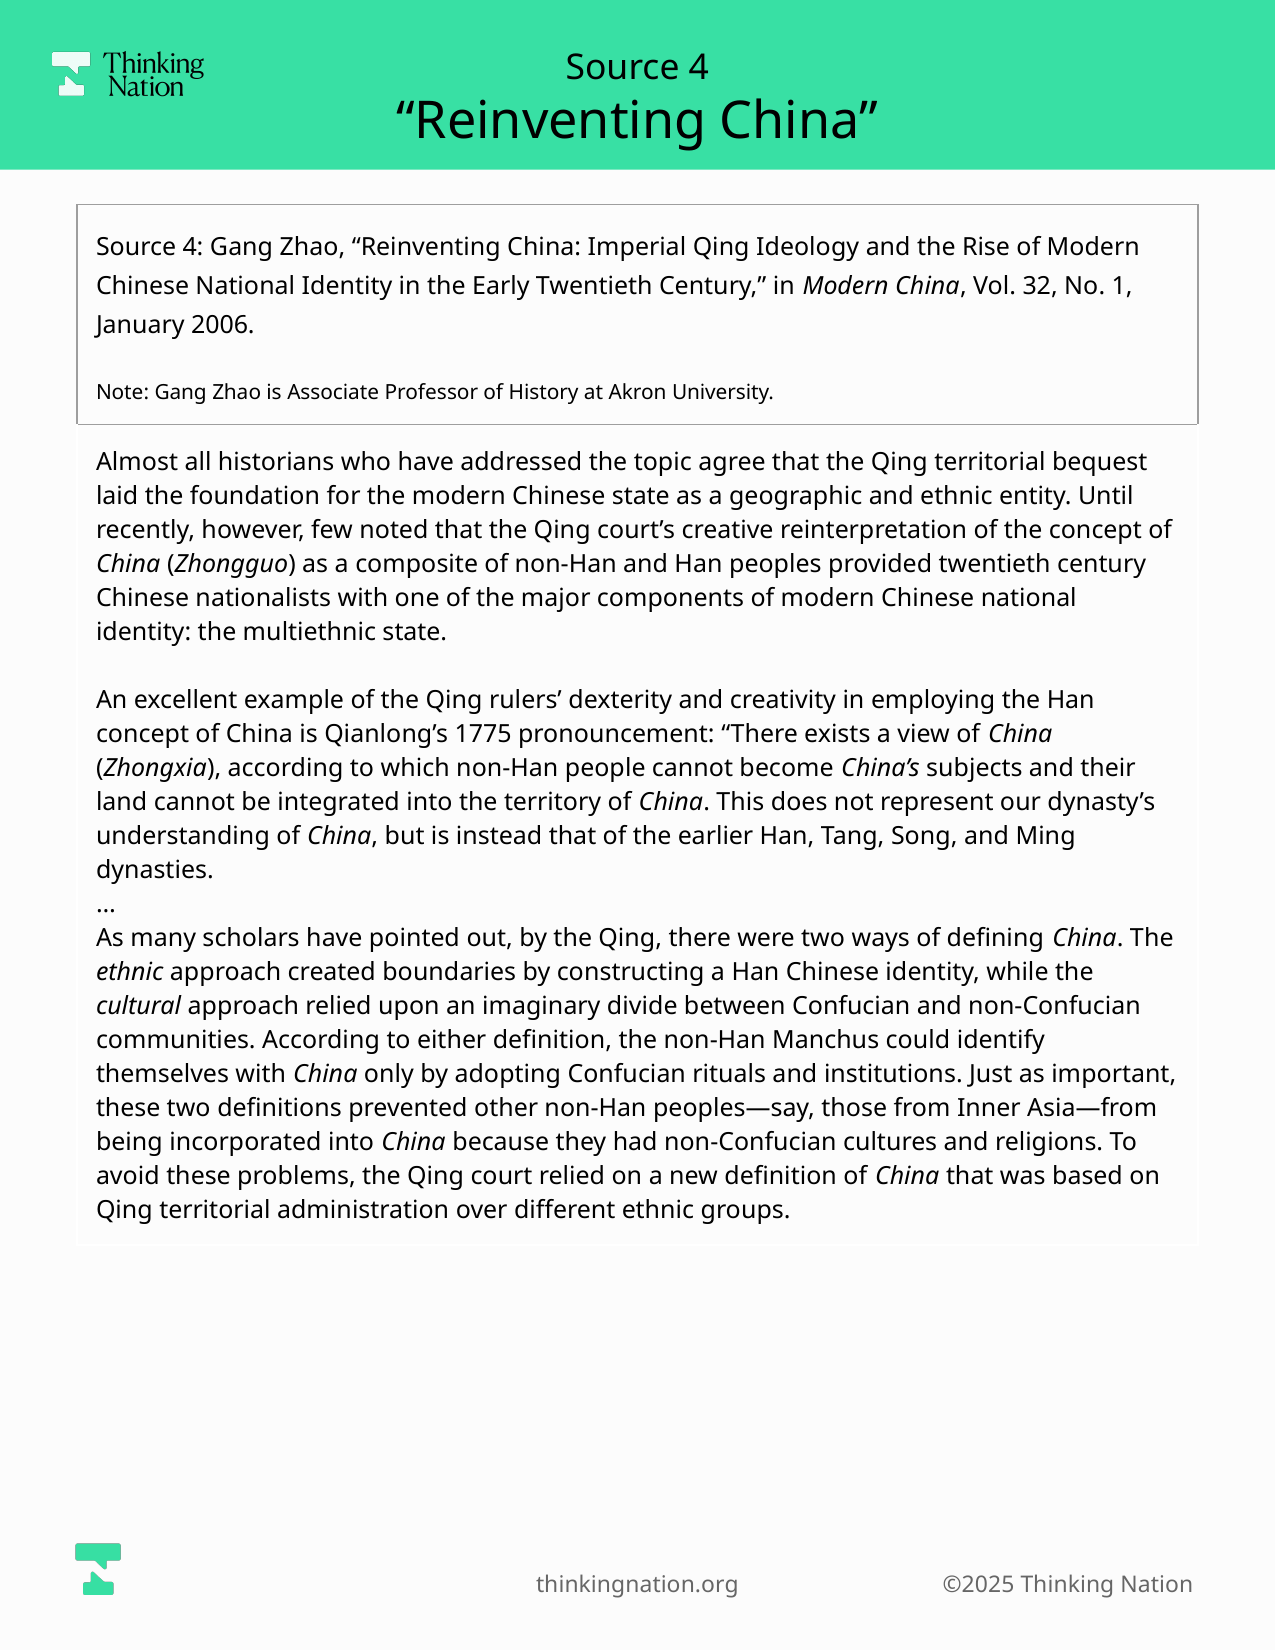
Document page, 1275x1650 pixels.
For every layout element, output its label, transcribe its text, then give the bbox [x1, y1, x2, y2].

table_cell Almost all historians who have addressed the topic agree that the Qing territorial bequest laid the foundation for the modern Chinese state as a geographic and ethnic entity. Until recently, however, few noted that the Qing court’s creative reinterpretation of the concept of China (Zhongguo) as a composite of non-Han and Han peoples provided twentieth century Chinese nationalists with one of the major components of modern Chinese national identity: the multiethnic state. An excellent example of the Qing rulers’ dexterity and creativity in employing the Han concept of China is Qianlong’s 1775 pronouncement: “There exists a view of China (Zhongxia), according to which non-Han people cannot become China’s subjects and their land cannot be integrated into the territory of China. This does not represent our dynasty’s understanding of China, but is instead that of the earlier Han, Tang, Song, and Ming dynasties. … As many scholars have pointed out, by the Qing, there were two ways of defining China. The ethnic approach created boundaries by constructing a Han Chinese identity, while the cultural approach relied upon an imaginary divide between Confucian and non-Confucian communities. According to either definition, the non-Han Manchus could identify themselves with China only by adopting Confucian rituals and institutions. Just as important, these two definitions prevented other non-Han peoples—say, those from Inner Asia—from being incorporated into China because they had non-Confucian cultures and religions. To avoid these problems, the Qing court relied on a new definition of China that was based on Qing territorial administration over different ethnic groups. [78, 425, 1197, 1244]
text_box ©2025 Thinking Nation [907, 1553, 1210, 1605]
text_box Source 4 “Reinventing China” [0, 0, 1275, 170]
table_header Source 4: Gang Zhao, “Reinventing China: Imperial Qing Ideology and the Rise of Modern Chinese National Identity in the Early Twentieth Century,” in Modern China, Vol. 32, No. 1, January 2006. Note: Gang Zhao is Associate Professor of History at Akron University. [78, 205, 1197, 424]
text_box thinkingnation.org [486, 1553, 789, 1605]
picture [62, 1533, 134, 1605]
picture [35, 37, 210, 110]
